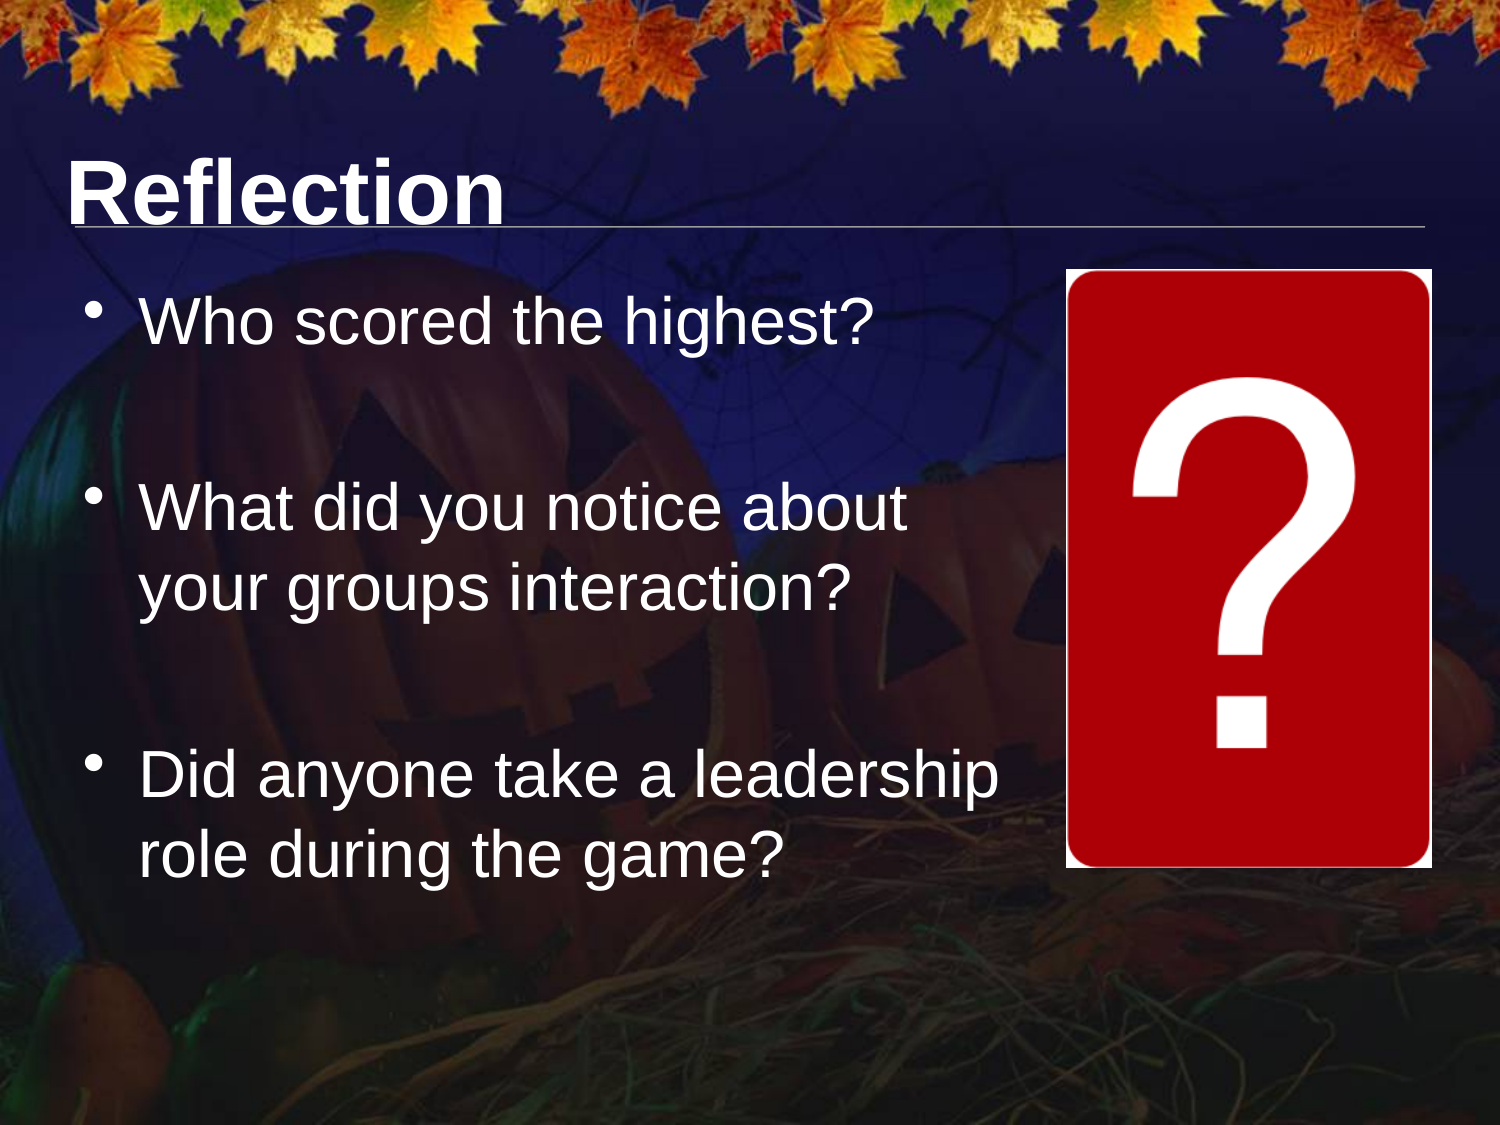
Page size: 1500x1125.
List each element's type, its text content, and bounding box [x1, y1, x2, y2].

picture [0, 0, 1500, 1125]
title Reflection [49, 87, 1451, 288]
list Who scored the highest? What did you notice about your groups interaction? Did anyone take a leadership role during the game? [67, 269, 1024, 1028]
